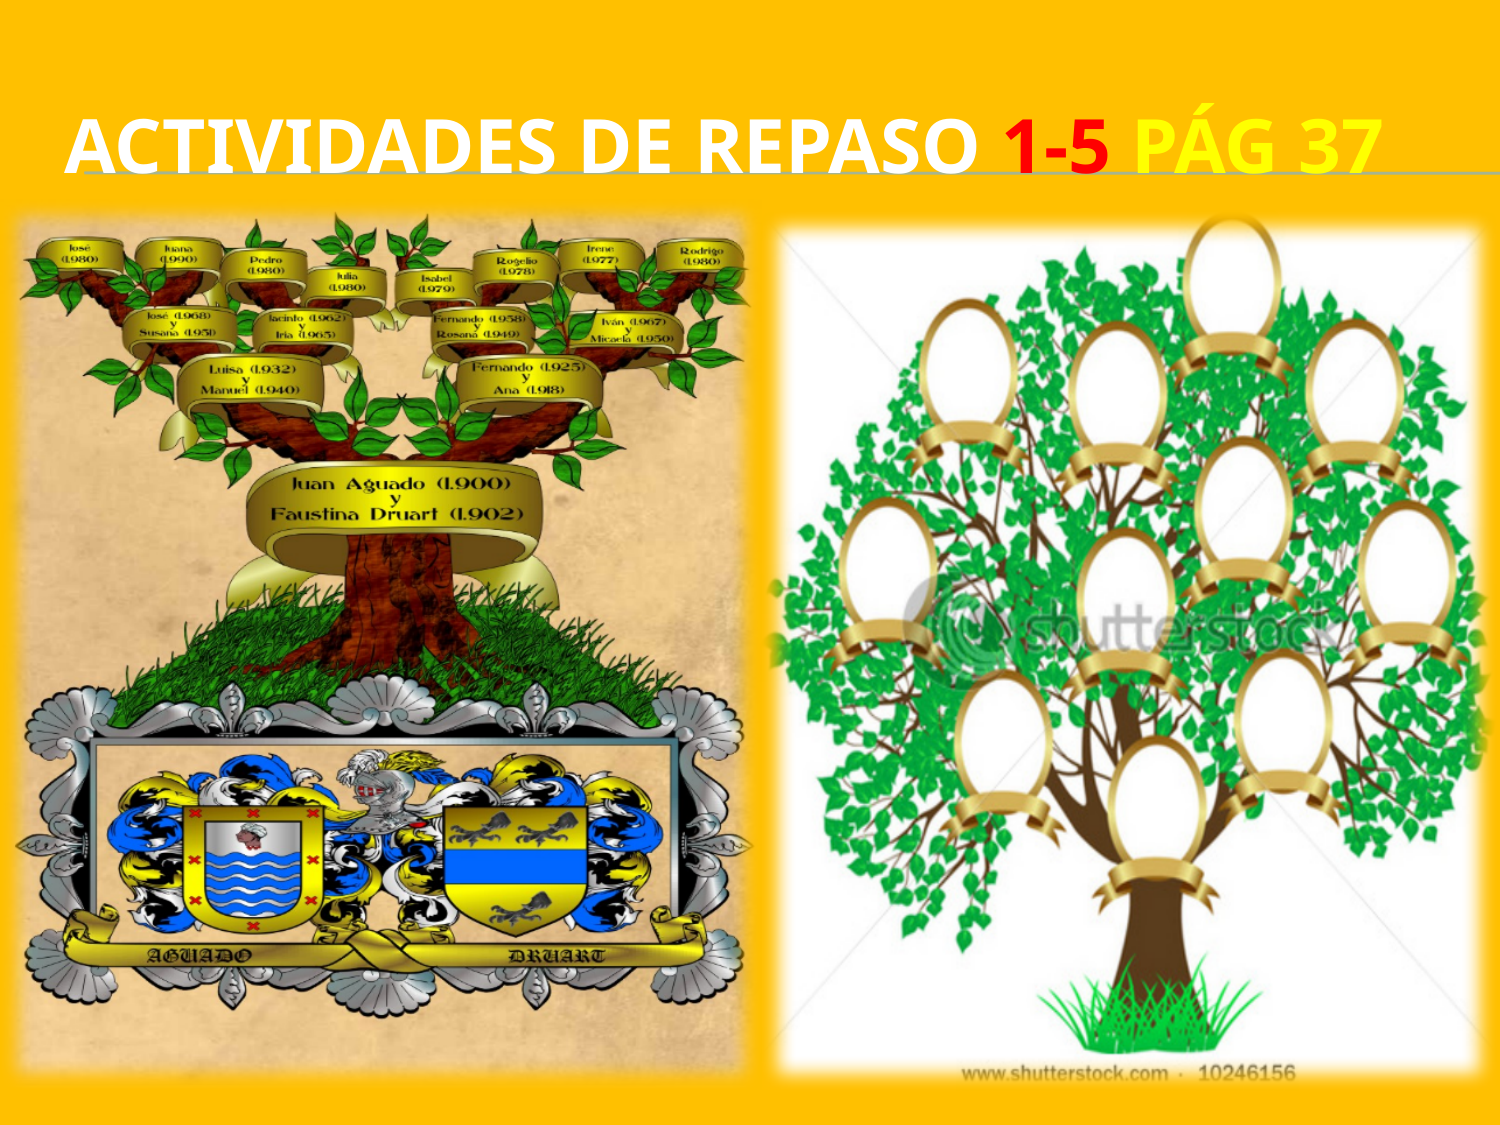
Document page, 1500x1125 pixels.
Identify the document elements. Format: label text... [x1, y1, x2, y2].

title Actividades de repaso 1-5 pág 37 [50, 75, 1475, 208]
picture [0, 198, 1499, 1093]
